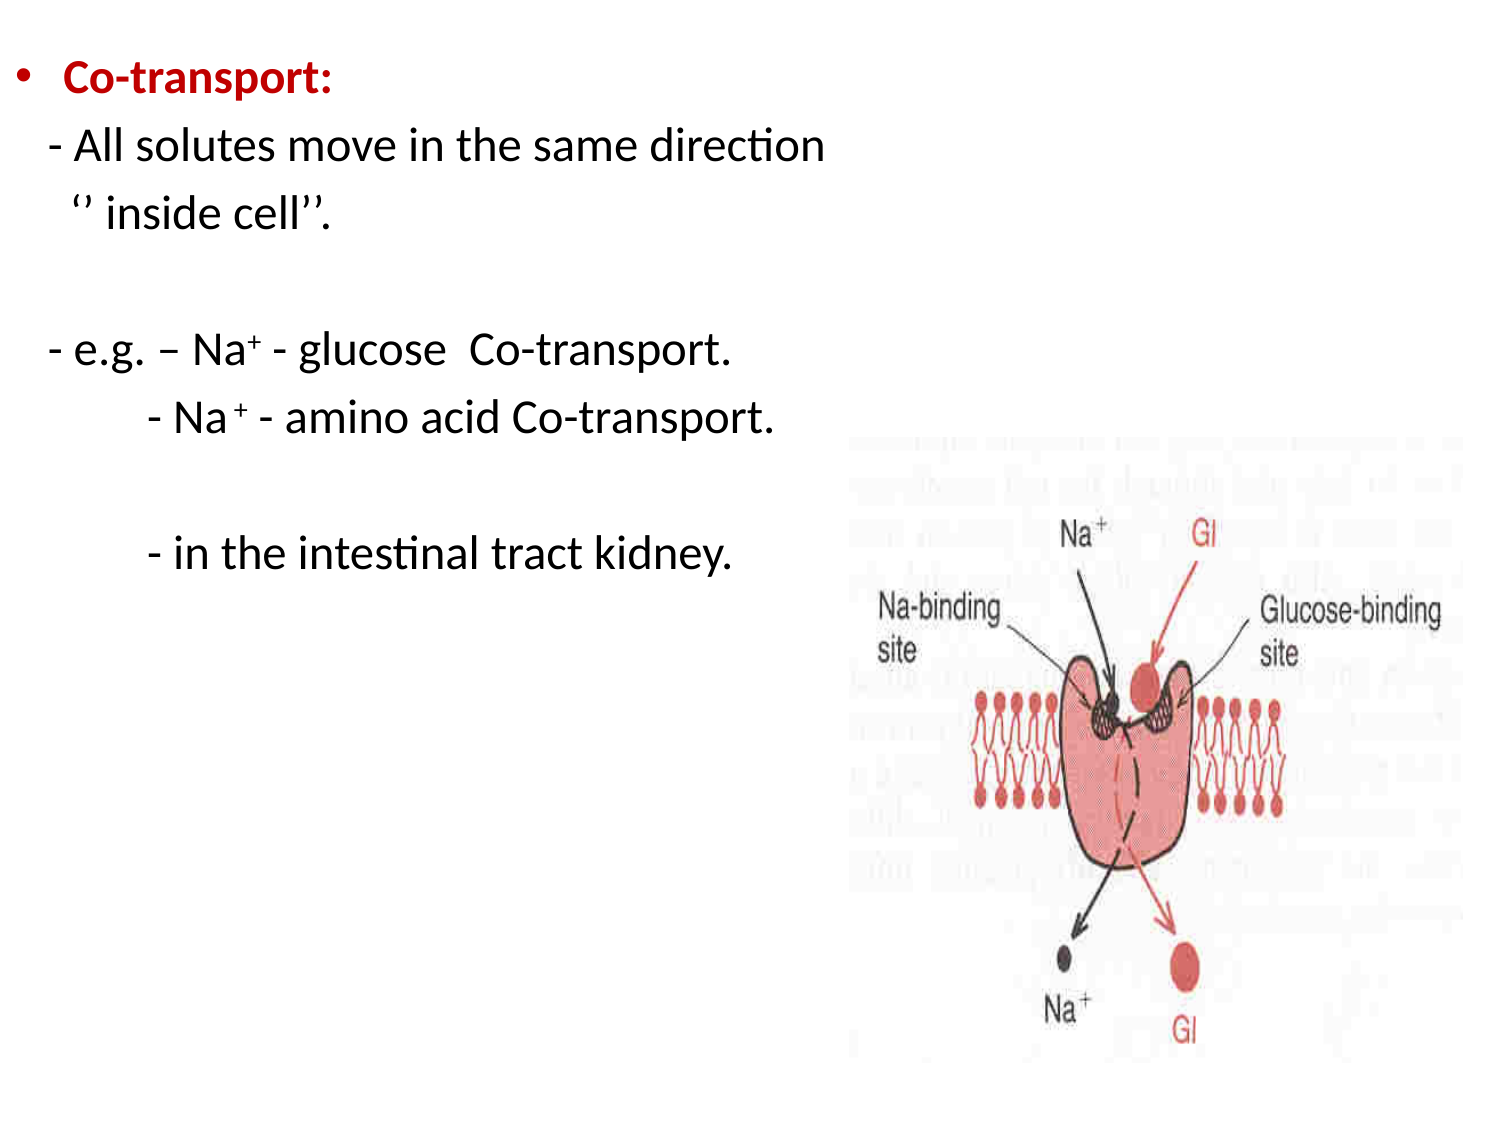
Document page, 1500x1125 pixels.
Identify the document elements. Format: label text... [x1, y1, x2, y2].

list Co-transport: - All solutes move in the same direction ‘’ inside cell’’. - e.g. – Na+ - glucose Co-transport. - Na + - amino acid Co-transport. - in the intestinal tract kidney. [0, 37, 1425, 595]
picture [849, 437, 1463, 1063]
